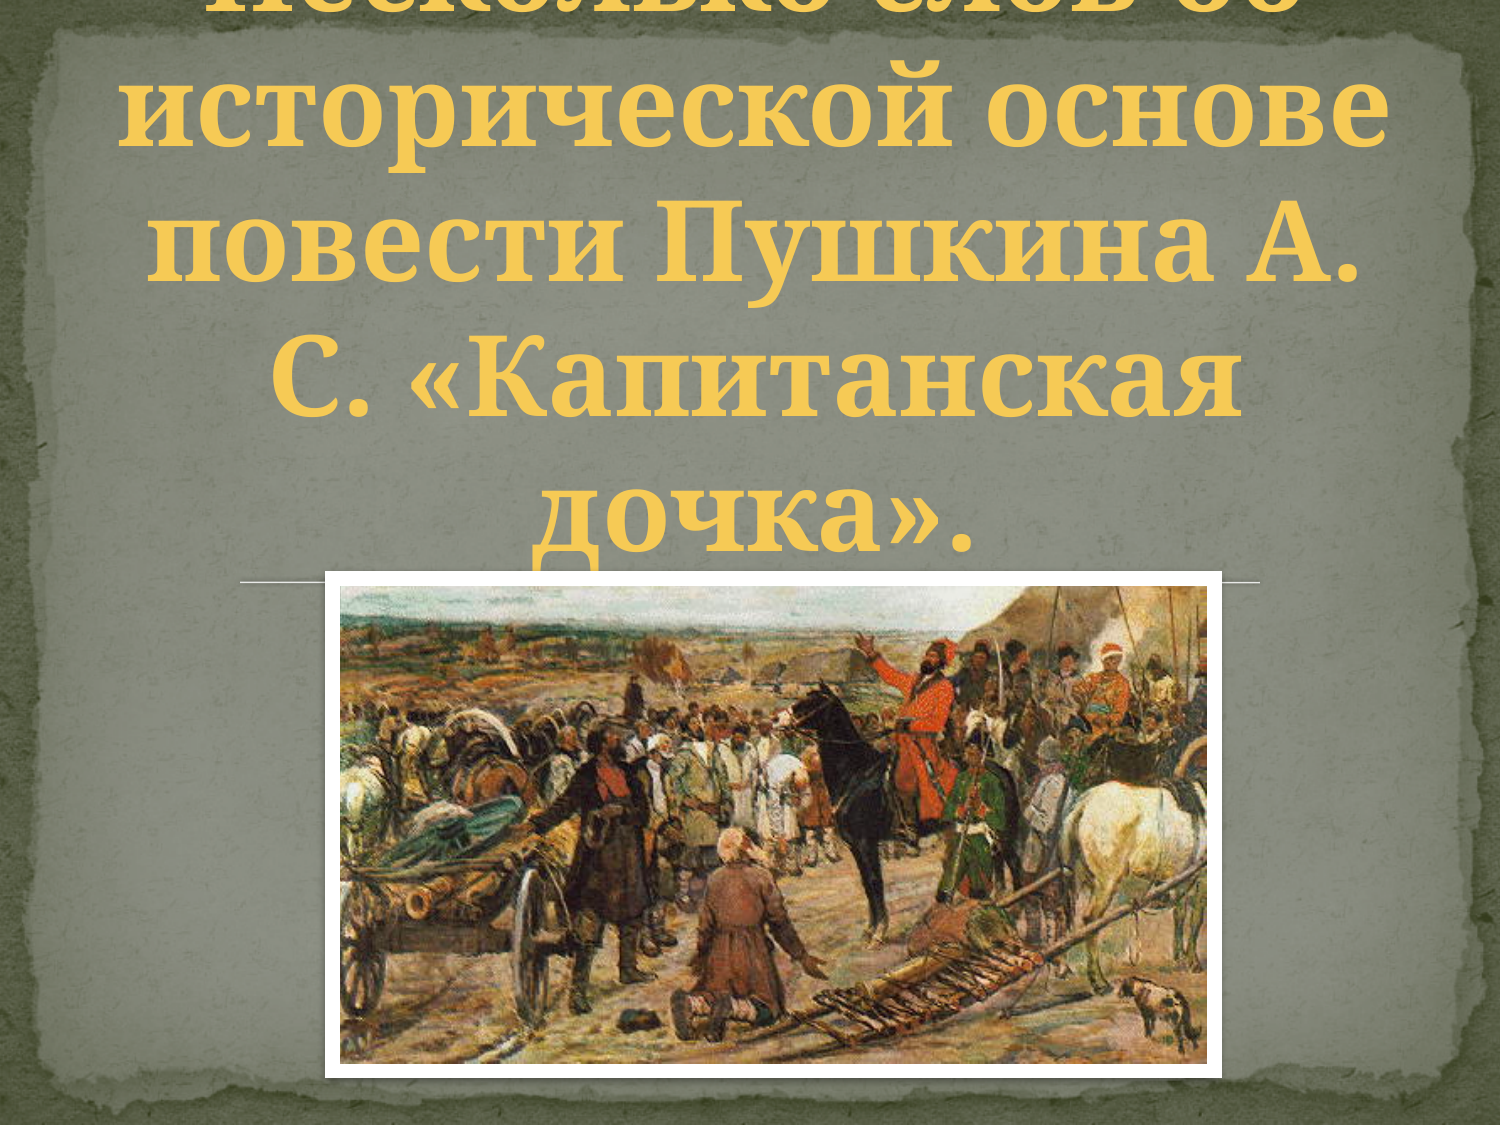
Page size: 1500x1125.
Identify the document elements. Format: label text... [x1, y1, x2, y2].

picture [340, 586, 1207, 1064]
text_box Несколько слов об исторической основе повести Пушкина А. С. «Капитанская дочка». [81, 386, 1432, 575]
